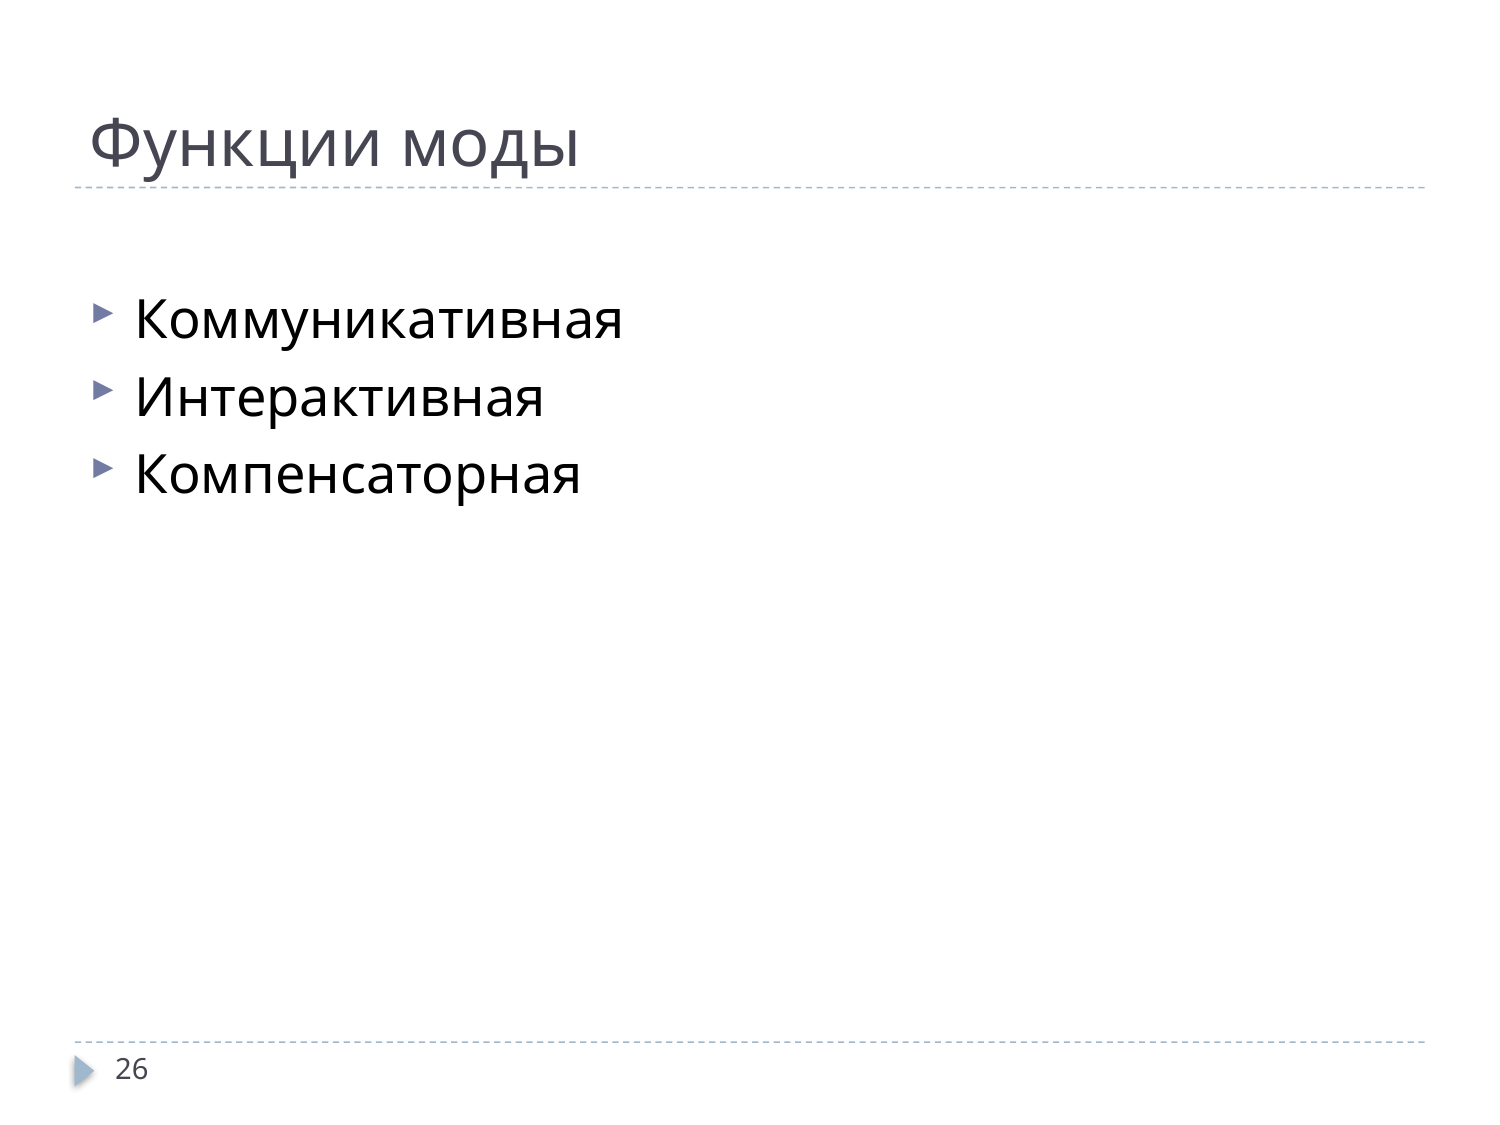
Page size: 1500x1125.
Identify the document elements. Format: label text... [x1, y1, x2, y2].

title Функции моды [75, 24, 1425, 188]
list Коммуникативная Интерактивная Компенсаторная [75, 200, 1425, 1010]
slide_number 26 [100, 1042, 426, 1103]
